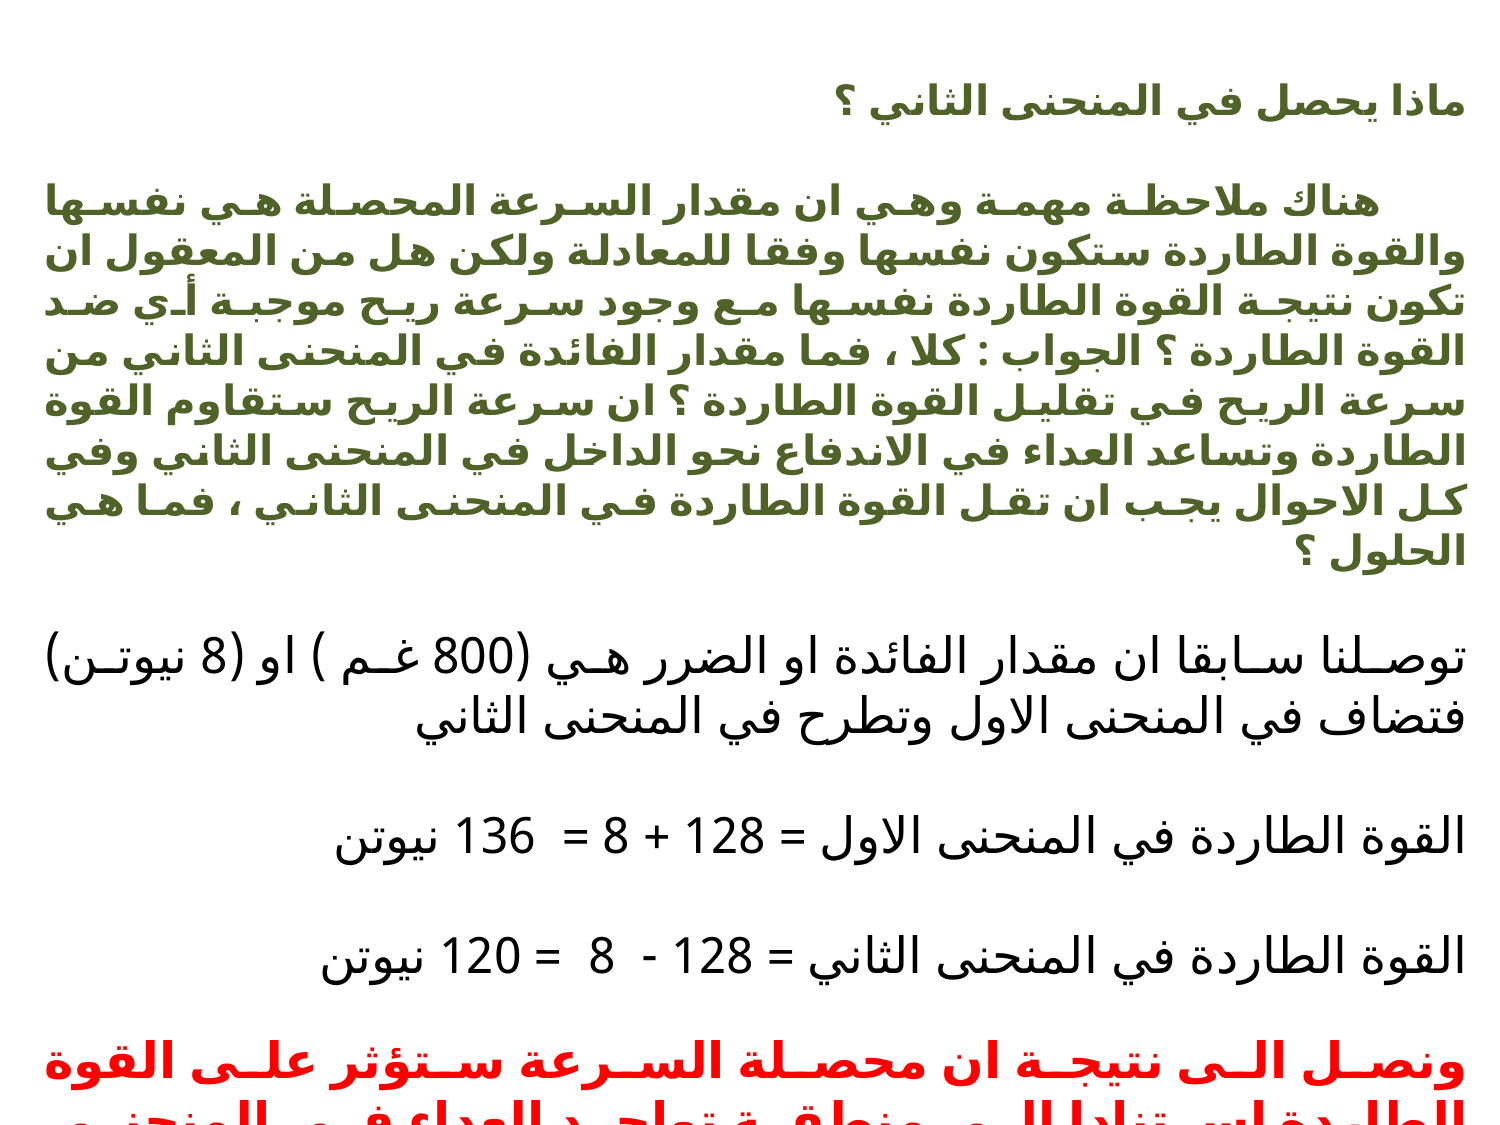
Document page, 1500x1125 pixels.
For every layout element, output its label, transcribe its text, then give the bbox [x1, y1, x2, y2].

text_box ماذا يحصل في المنحنى الثاني ؟ هناك ملاحظة مهمة وهي ان مقدار السرعة المحصلة هي نفسها والقوة الطاردة ستكون نفسها وفقا للمعادلة ولكن هل من المعقول ان تكون نتيجة القوة الطاردة نفسها مع وجود سرعة ريح موجبة أي ضد القوة الطاردة ؟ الجواب : كلا ، فما مقدار الفائدة في المنحنى الثاني من سرعة الريح في تقليل القوة الطاردة ؟ ان سرعة الريح ستقاوم القوة الطاردة وتساعد العداء في الاندفاع نحو الداخل في المنحنى الثاني وفي كل الاحوال يجب ان تقل القوة الطاردة في المنحنى الثاني ، فما هي الحلول ؟ توصلنا سابقا ان مقدار الفائدة او الضرر هي (800 غم ) او (8 نيوتن) فتضاف في المنحنى الاول وتطرح في المنحنى الثاني القوة الطاردة في المنحنى الاول = 128 + 8 = 136 نيوتن القوة الطاردة في المنحنى الثاني = 128 - 8 = 120 نيوتن ونصل الى نتيجة ان محصلة السرعة ستؤثر على القوة الطاردة استنادا الى منطقة تواجد العداء في المنحنى وسيختلف الأمر بالتضاد وبالمقدار نفسه على المنحنى الاخر [29, 66, 1483, 1125]
